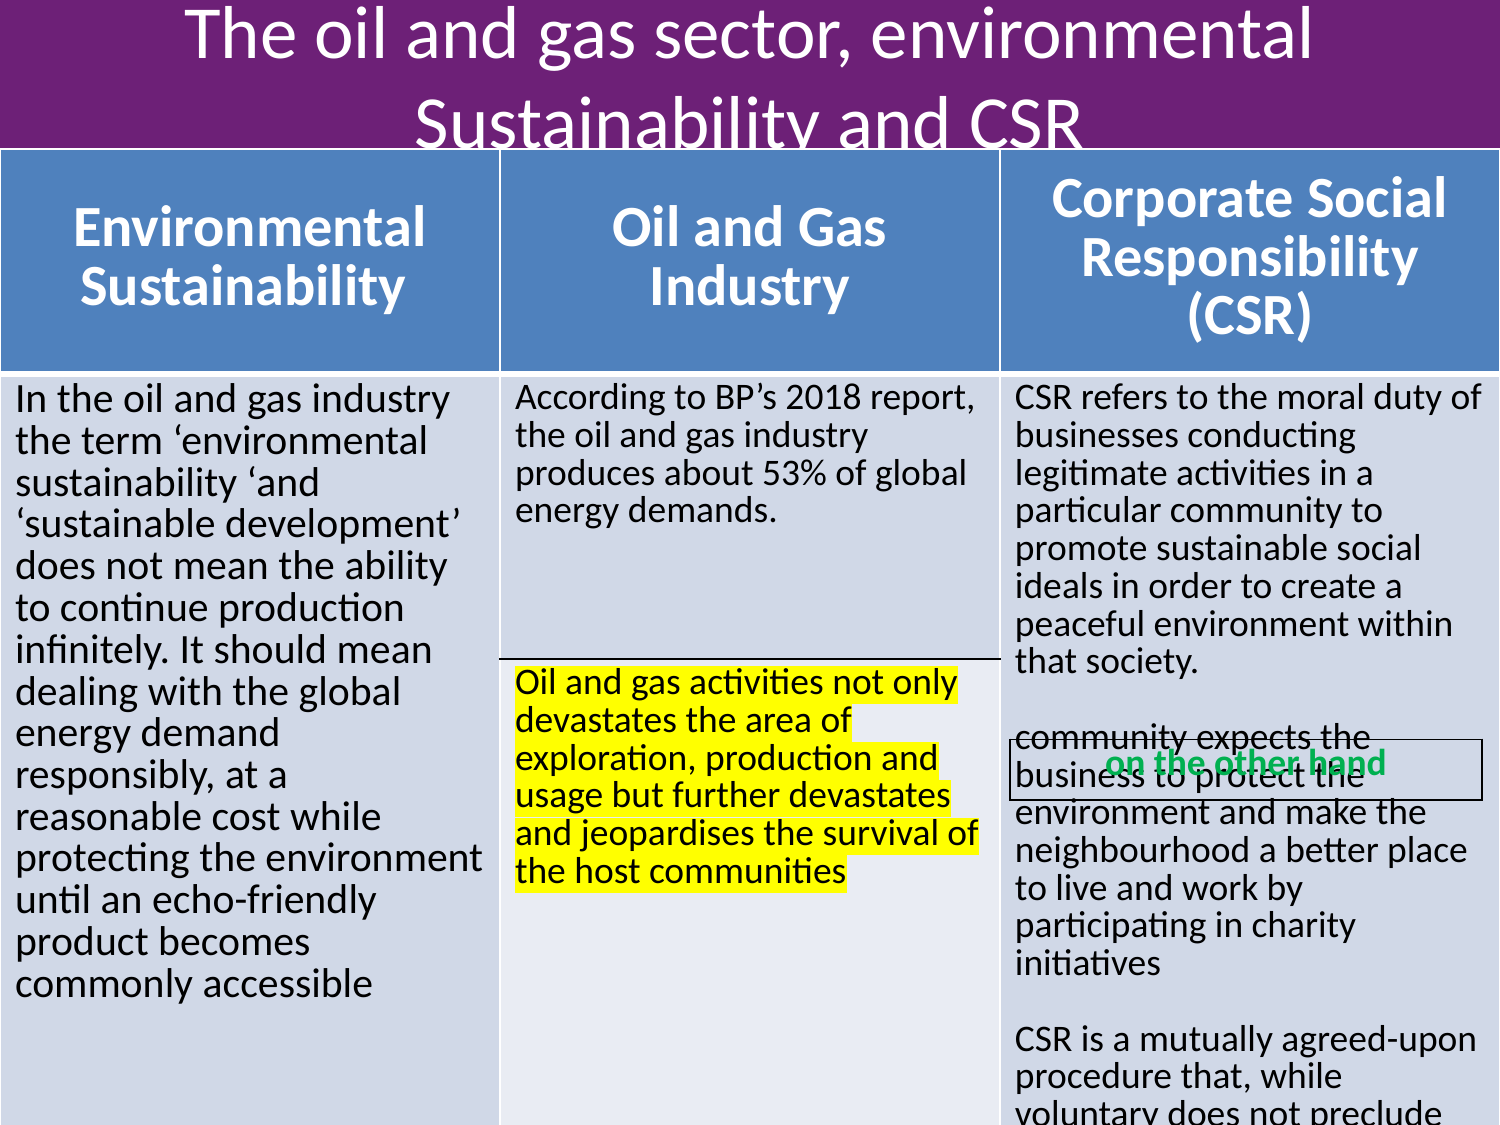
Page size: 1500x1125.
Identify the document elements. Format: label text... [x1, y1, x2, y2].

title The oil and gas sector, environmental Sustainability and CSR [75, 0, 1425, 147]
table_cell Oil and gas activities not only devastates the area of exploration, production and usage but further devastates and jeopardises the survival of the host communities [501, 660, 999, 1125]
table_header Environmental Sustainability [1, 150, 499, 371]
table_cell According to BP’s 2018 report, the oil and gas industry produces about 53% of global energy demands. [501, 377, 999, 658]
table_header Oil and Gas Industry [501, 150, 999, 371]
table_header on the other hand [1011, 740, 1481, 799]
table_cell In the oil and gas industry the term ‘environmental sustainability ‘and ‘sustainable development’ does not mean the ability to continue production infinitely. It should mean dealing with the global energy demand responsibly, at a reasonable cost while protecting the environment until an echo-friendly product becomes commonly accessible [1, 377, 499, 1125]
table_header Corporate Social Responsibility (CSR) [1001, 150, 1499, 371]
table_cell CSR refers to the moral duty of businesses conducting legitimate activities in a particular community to promote sustainable social ideals in order to create a peaceful environment within that society. community expects the business to protect the environment and make the neighbourhood a better place to live and work by participating in charity initiatives CSR is a mutually agreed-upon procedure that, while voluntary does not preclude the employment of compulsory tools. The culture or the nature of partnership can improve the quality of CSR [1001, 377, 1499, 1125]
